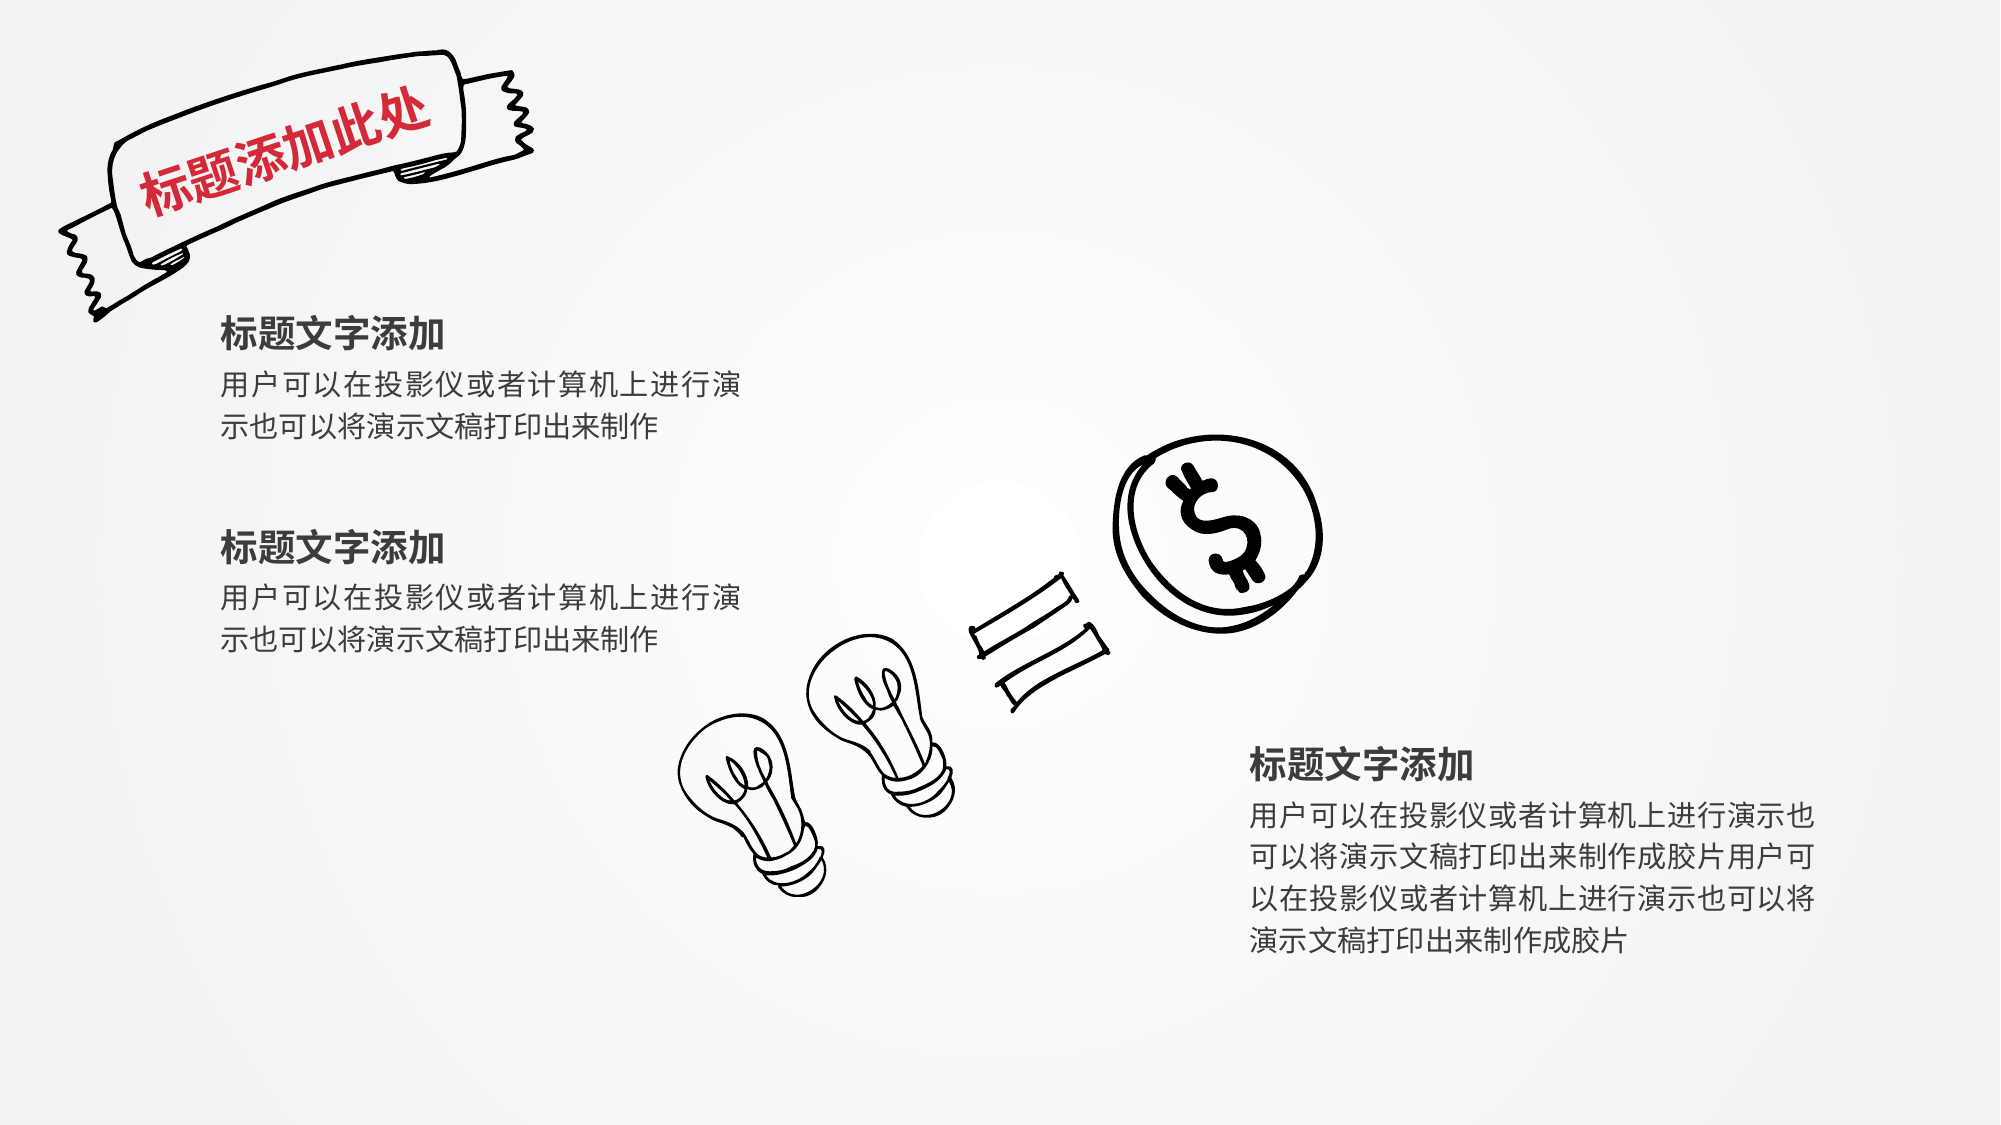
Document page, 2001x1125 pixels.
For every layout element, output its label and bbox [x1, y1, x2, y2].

text_box [205, 293, 757, 452]
text_box [57, 48, 535, 323]
text_box [1235, 724, 1832, 968]
picture [676, 433, 1324, 897]
text_box [205, 507, 757, 666]
